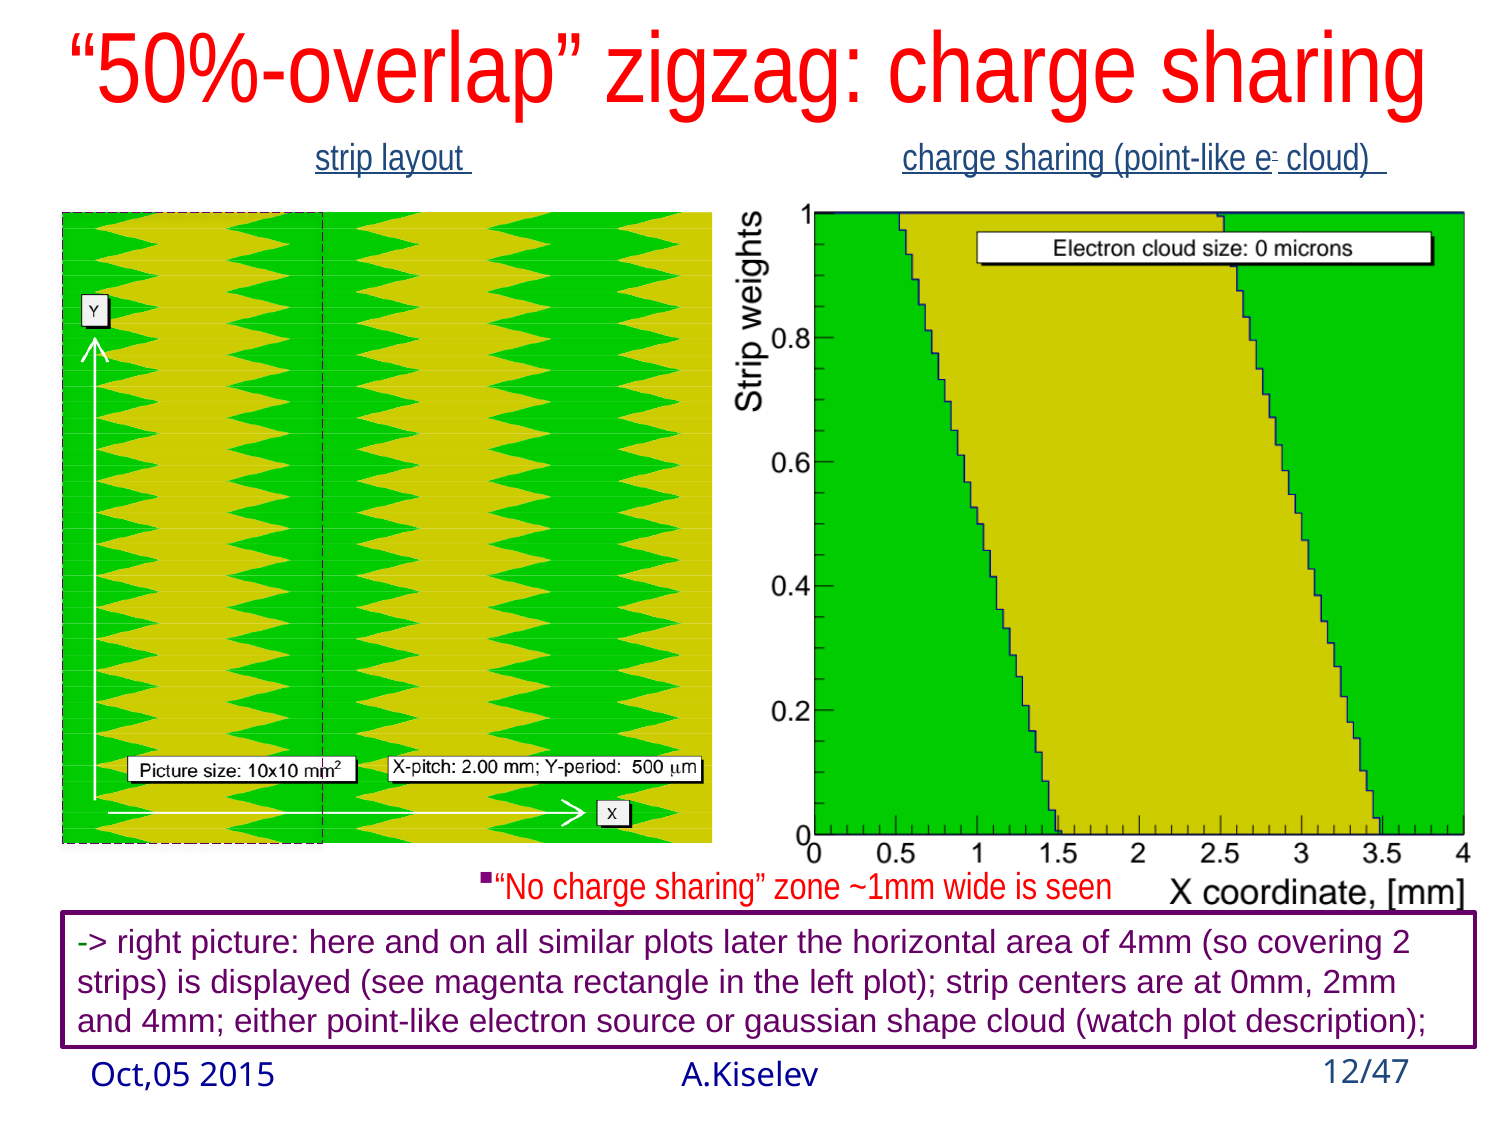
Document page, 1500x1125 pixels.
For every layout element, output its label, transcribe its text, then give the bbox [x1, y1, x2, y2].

title “50%-overlap” zigzag: charge sharing [0, 0, 1500, 125]
text_box -> right picture: here and on all similar plots later the horizontal area of 4mm (so covering 2 strips) is displayed (see magenta rectangle in the left plot); strip centers are at 0mm, 2mm and 4mm; either point-like electron source or gaussian shape cloud (watch plot description); [62, 912, 1475, 1047]
picture [720, 174, 1500, 932]
text_box “No charge sharing” zone ~1mm wide is seen [462, 851, 715, 925]
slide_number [75, 1047, 425, 1103]
footer A.Kiselev [512, 1047, 988, 1103]
slide_number 12/47 [1074, 1047, 1425, 1103]
text_box strip layout [299, 124, 513, 210]
text_box charge sharing (point-like e- cloud) [887, 124, 1500, 173]
picture [62, 212, 713, 843]
